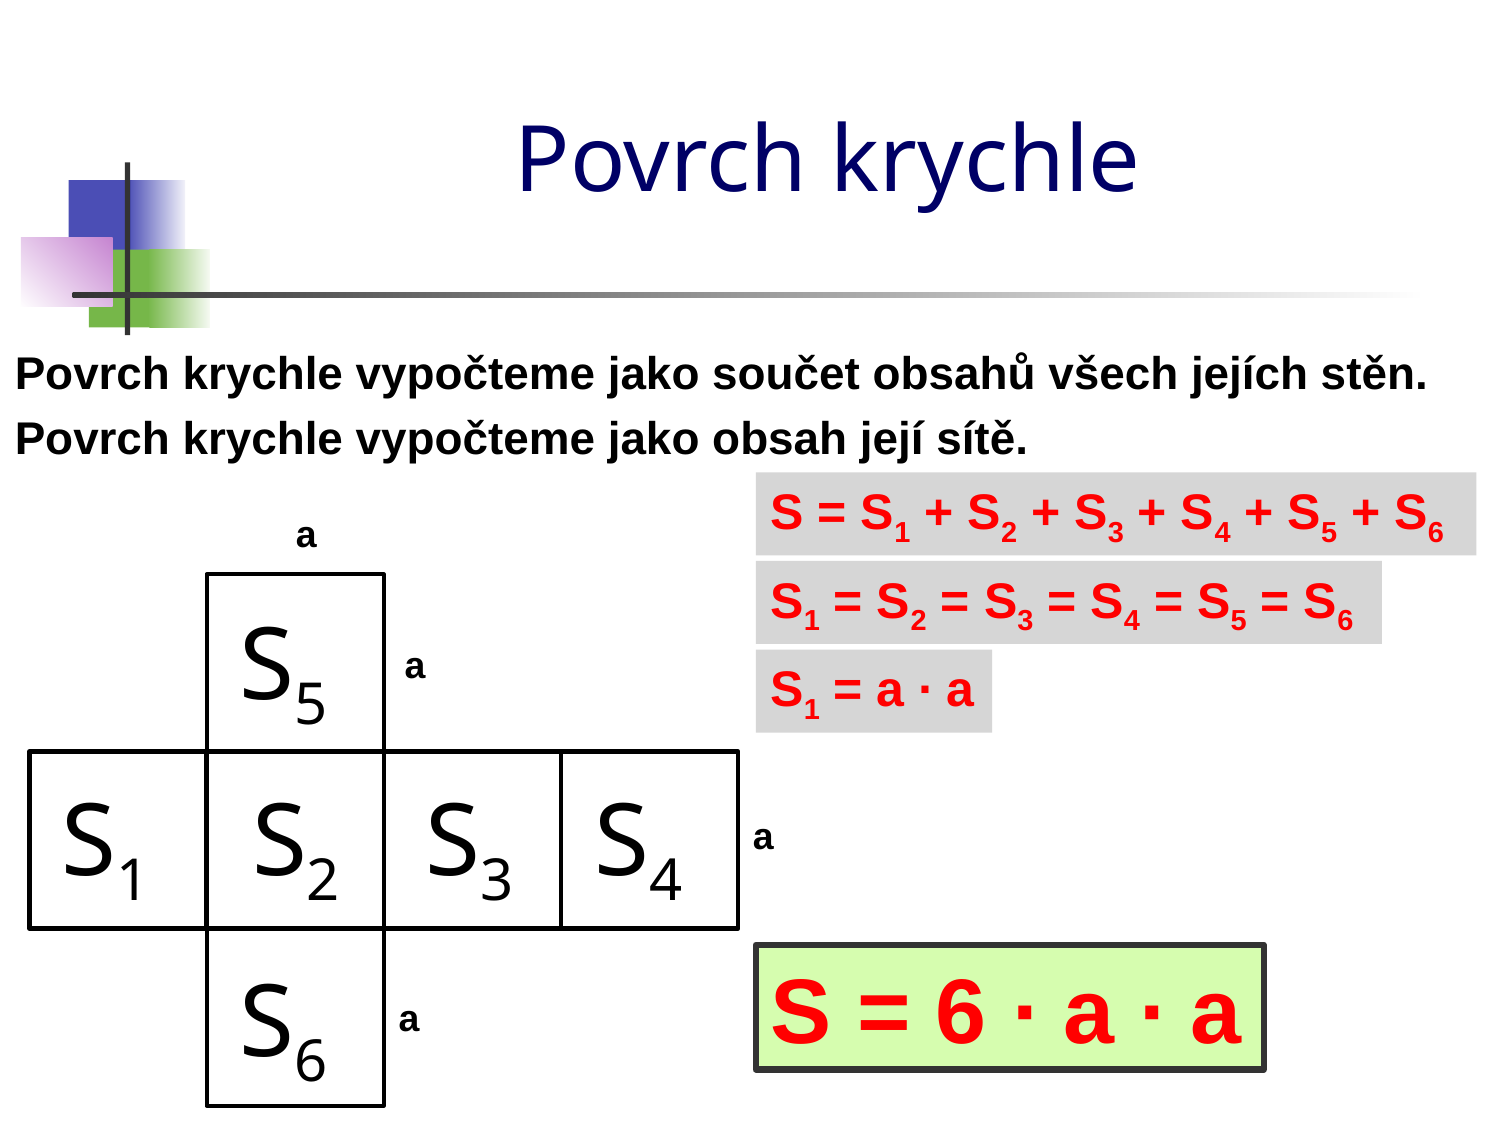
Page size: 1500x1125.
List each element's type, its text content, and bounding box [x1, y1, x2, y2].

text_box [206, 574, 384, 752]
text_box S1 = a ∙ a [755, 649, 993, 733]
text_box S3 [410, 767, 576, 919]
text_box S4 [579, 767, 746, 919]
text_box S2 [237, 767, 403, 919]
text_box [29, 751, 206, 929]
text_box S1 [47, 767, 213, 919]
title Povrch krychle [188, 34, 1468, 276]
text_box S1 = S2 = S3 = S4 = S5 = S6 [755, 560, 1382, 644]
text_box a [280, 502, 359, 563]
text_box [206, 752, 383, 928]
text_box S = 6 ∙ a ∙ a [755, 944, 1264, 1070]
text_box S6 [224, 949, 390, 1101]
text_box a [738, 804, 817, 865]
text_box Povrch krychle vypočteme jako obsah její sítě. [0, 401, 1500, 472]
text_box [383, 751, 560, 929]
text_box [560, 751, 739, 929]
text_box Povrch krychle vypočteme jako součet obsahů všech jejích stěn. [0, 336, 1500, 401]
text_box a [389, 633, 468, 693]
text_box S5 [224, 592, 390, 744]
text_box S = S1 + S2 + S3 + S4 + S5 + S6 [755, 472, 1477, 556]
text_box a [383, 986, 462, 1046]
text_box [206, 928, 384, 1106]
